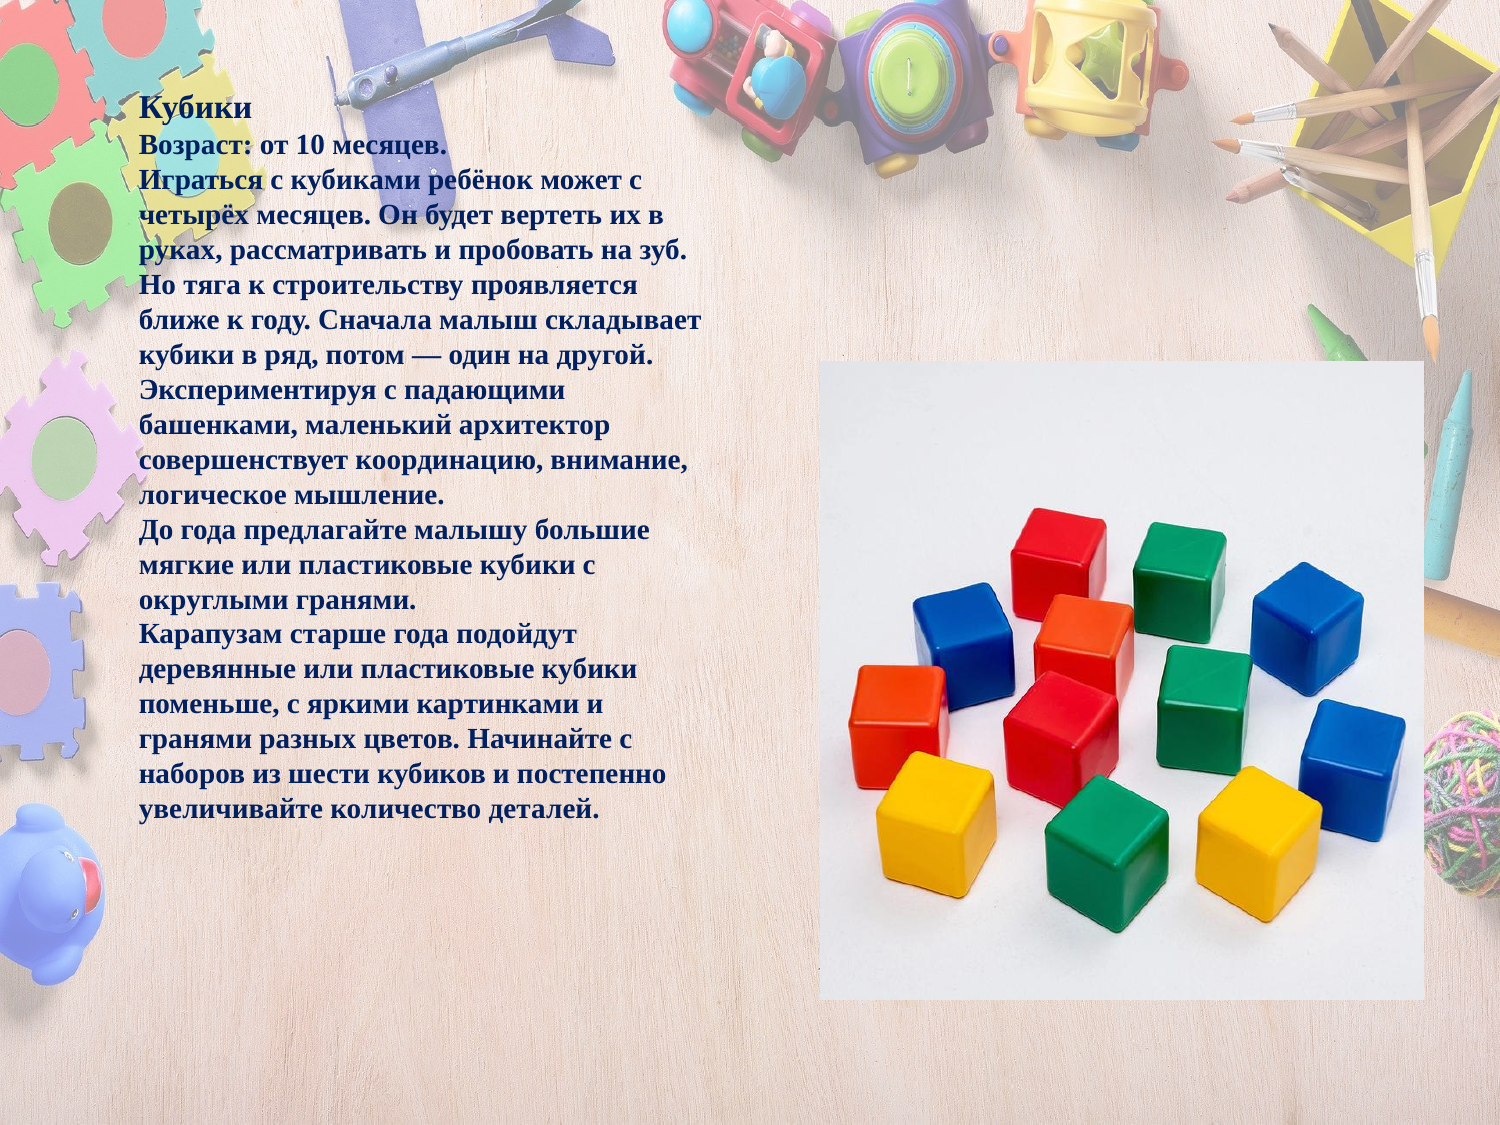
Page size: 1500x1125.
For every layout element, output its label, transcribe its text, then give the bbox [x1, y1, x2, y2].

text_box Кубики Возраст: от 10 месяцев. Играться с кубиками ребёнок может с четырёх месяцев. Он будет вертеть их в руках, рассматривать и пробовать на зуб. Но тяга к строительству проявляется ближе к году. Сначала малыш складывает кубики в ряд, потом — один на другой. Экспериментируя с падающими башенками, маленький архитектор совершенствует координацию, внимание, логическое мышление. До года предлагайте малышу большие мягкие или пластиковые кубики с округлыми гранями. Карапузам старше года подойдут деревянные или пластиковые кубики поменьше, с яркими картинками и гранями разных цветов. Начинайте с наборов из шести кубиков и постепенно увеличивайте количество деталей. [123, 78, 739, 872]
picture [820, 361, 1424, 1000]
